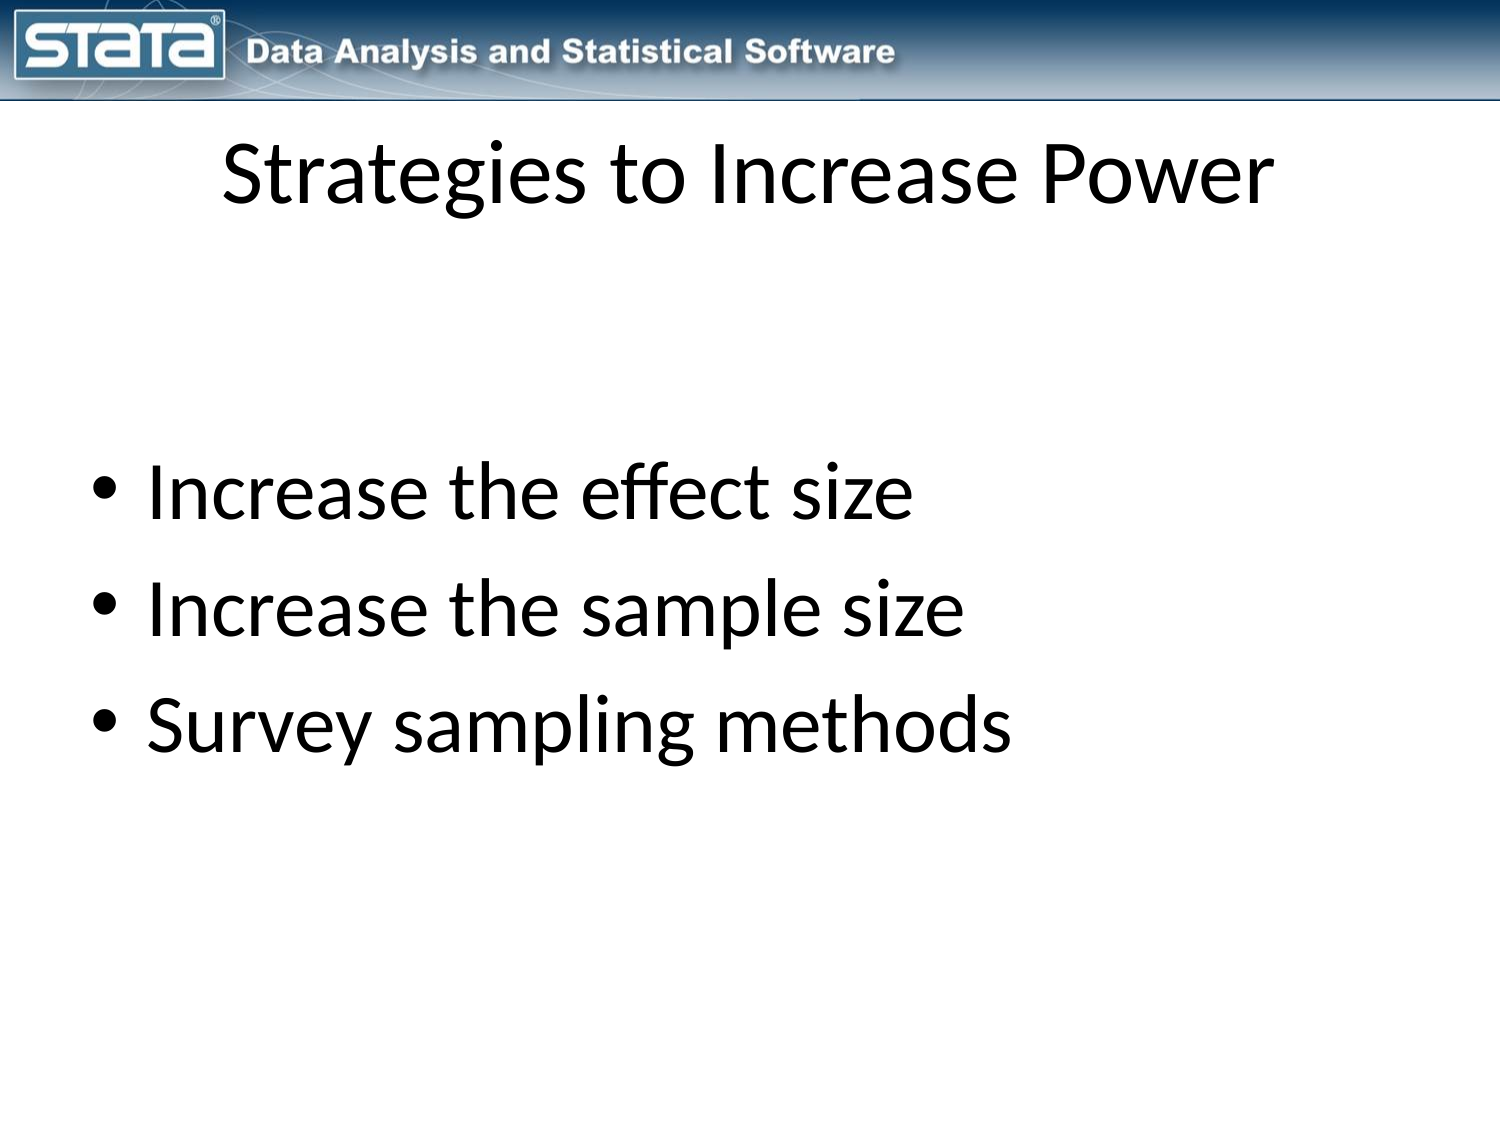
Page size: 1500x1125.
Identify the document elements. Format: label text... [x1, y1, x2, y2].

title Strategies to Increase Power [75, 109, 1425, 233]
picture [0, 0, 1500, 102]
list Increase the effect size Increase the sample size Survey sampling methods [75, 312, 1425, 1055]
